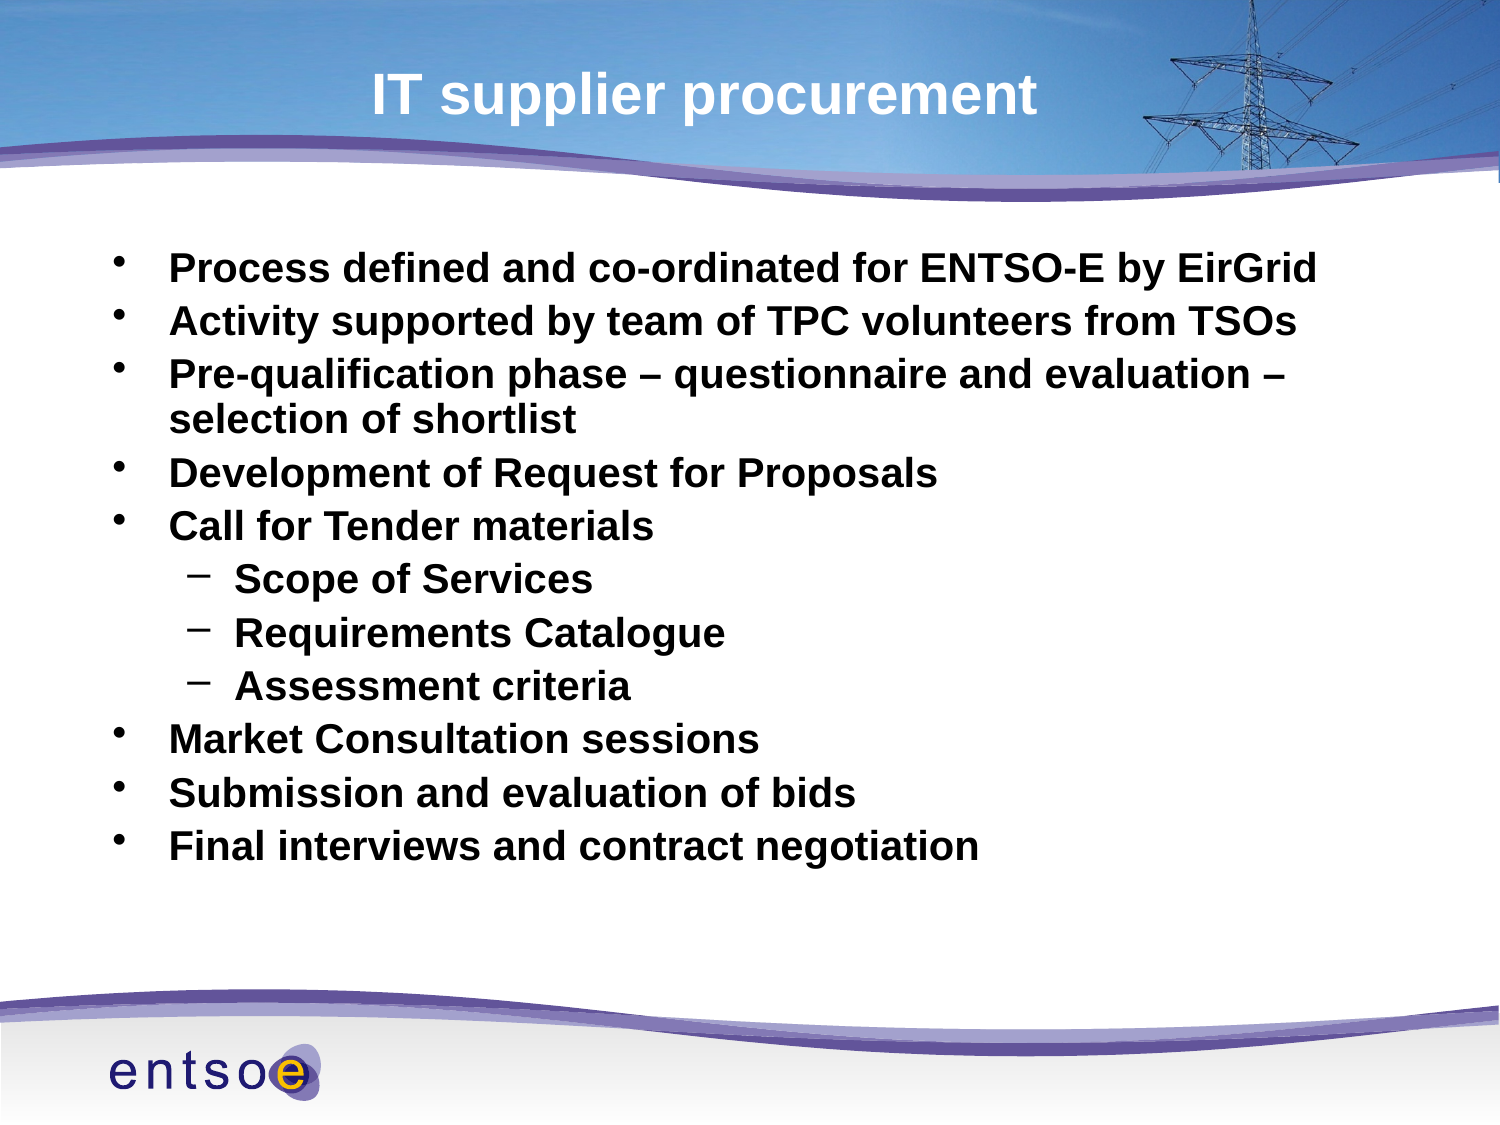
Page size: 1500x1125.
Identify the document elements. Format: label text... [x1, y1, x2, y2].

picture [0, 0, 1500, 183]
list Process defined and co-ordinated for ENTSO-E by EirGrid Activity supported by team of TPC volunteers from TSOs Pre-qualification phase – questionnaire and evaluation – selection of shortlist Development of Request for Proposals Call for Tender materials Scope of Services Requirements Catalogue Assessment criteria Market Consultation sessions Submission and evaluation of bids Final interviews and contract negotiation [111, 245, 1392, 930]
title IT supplier procurement [65, 32, 1346, 127]
